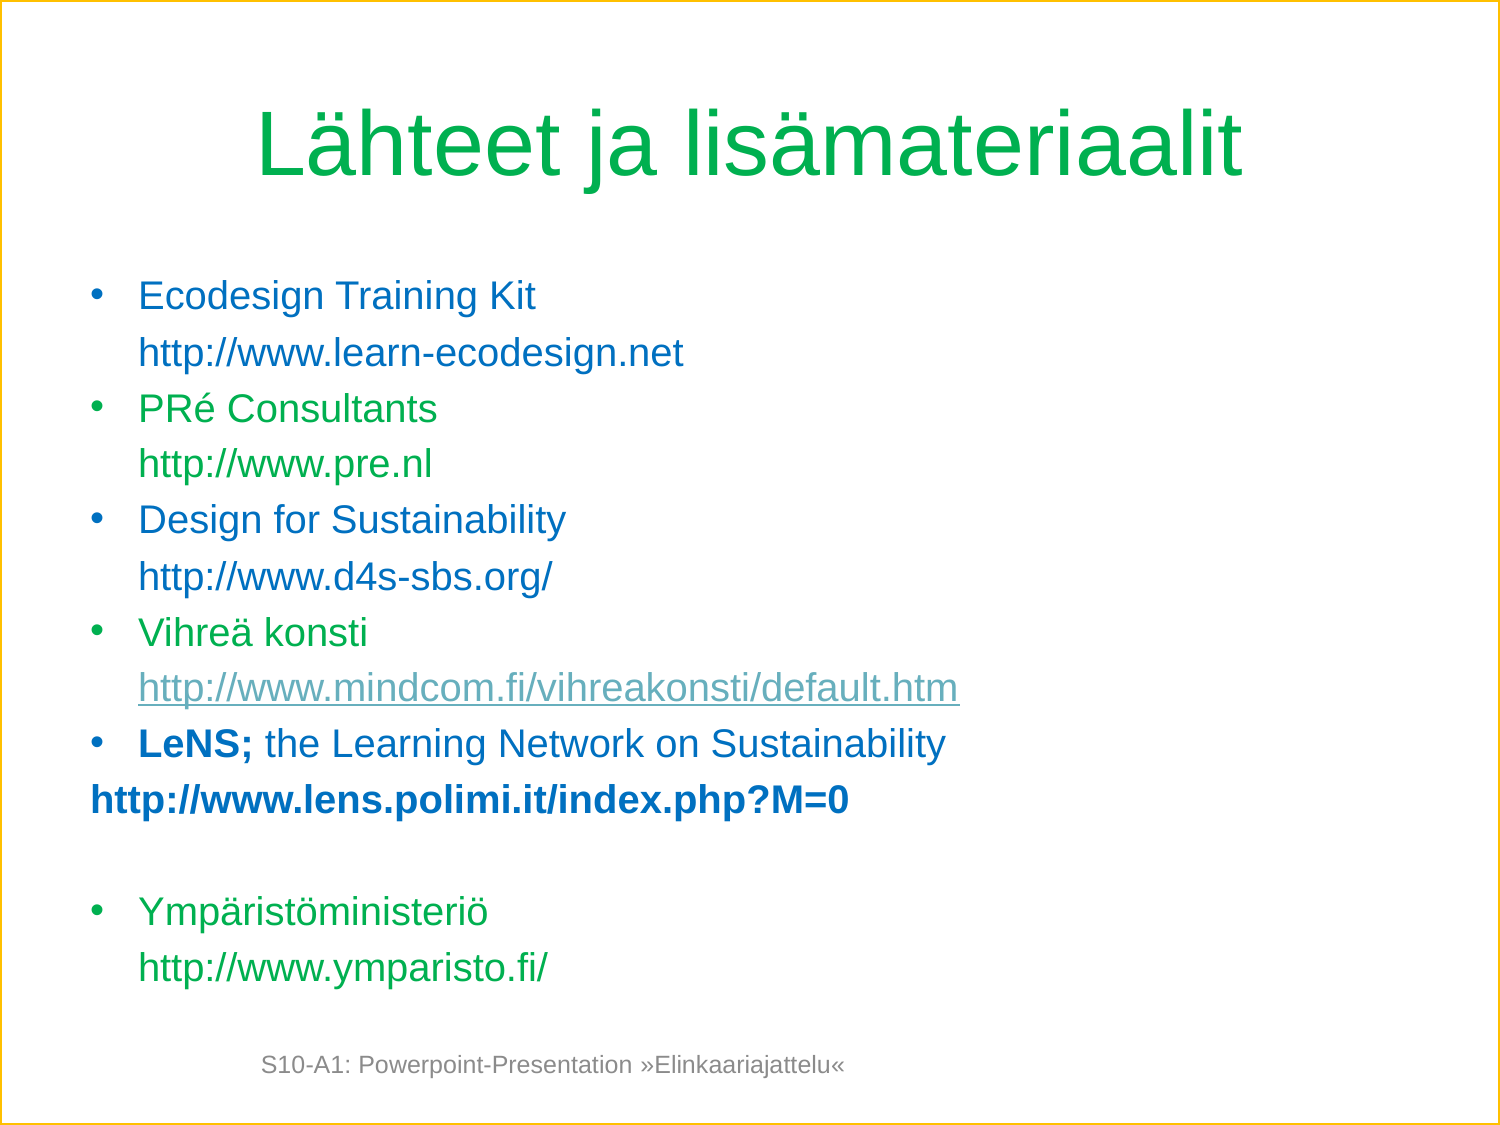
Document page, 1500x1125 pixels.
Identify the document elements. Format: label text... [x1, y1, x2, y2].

footer S10-A1: Powerpoint-Presentation »Elinkaariajattelu« [83, 1024, 1023, 1103]
text_box [0, 0, 1500, 1125]
